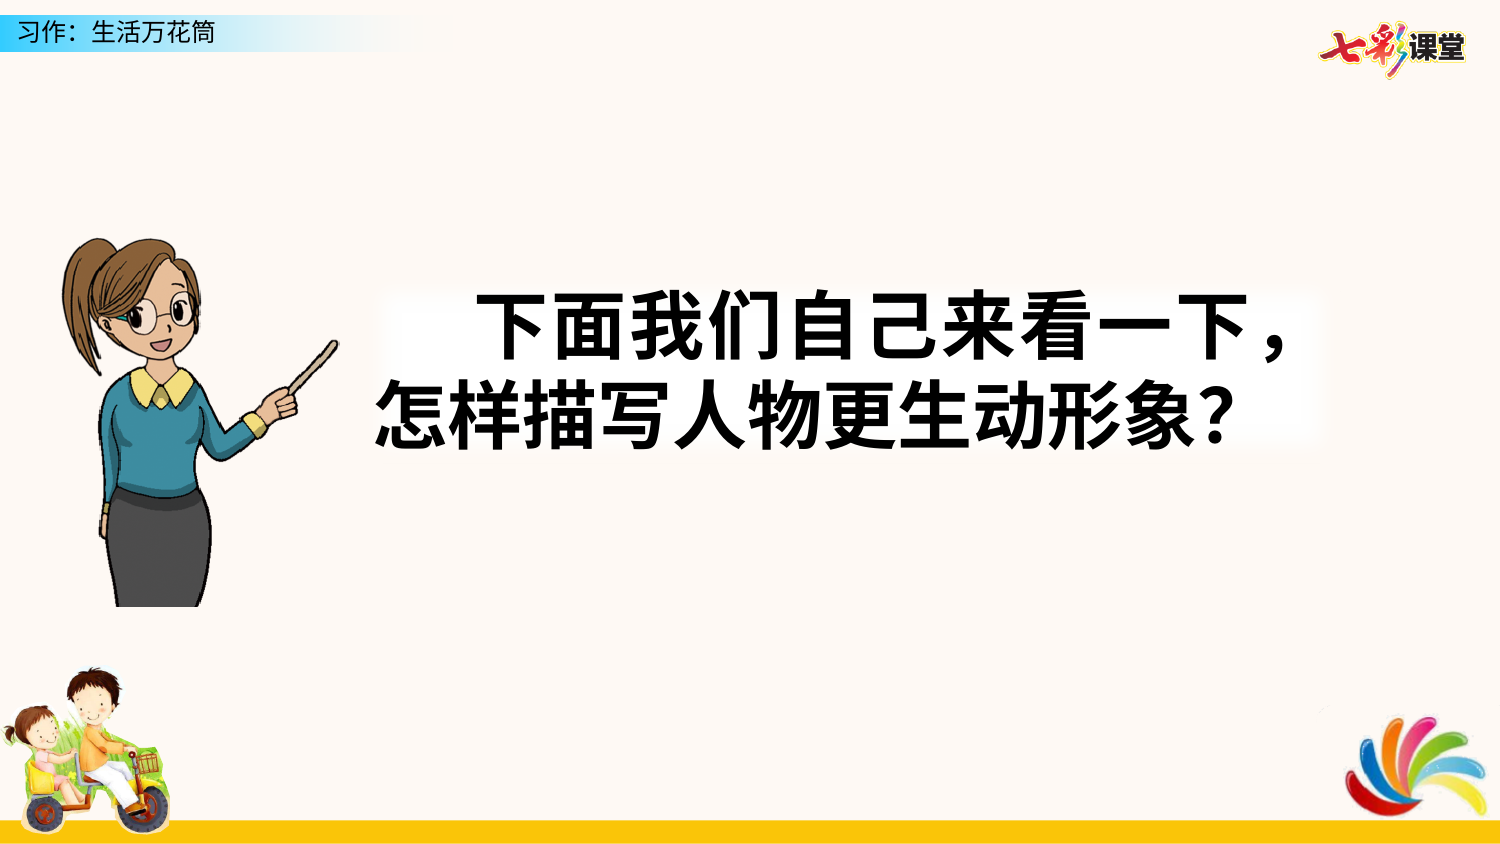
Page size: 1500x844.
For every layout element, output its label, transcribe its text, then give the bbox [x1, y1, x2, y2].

text_box 下面我们自己来看一下，怎样描写人物更生动形象？ [399, 310, 1306, 428]
picture [0, 665, 170, 835]
picture [1316, 705, 1500, 821]
picture [1316, 20, 1468, 80]
picture [61, 237, 340, 607]
text_box 例文赏析 [394, 305, 1310, 433]
